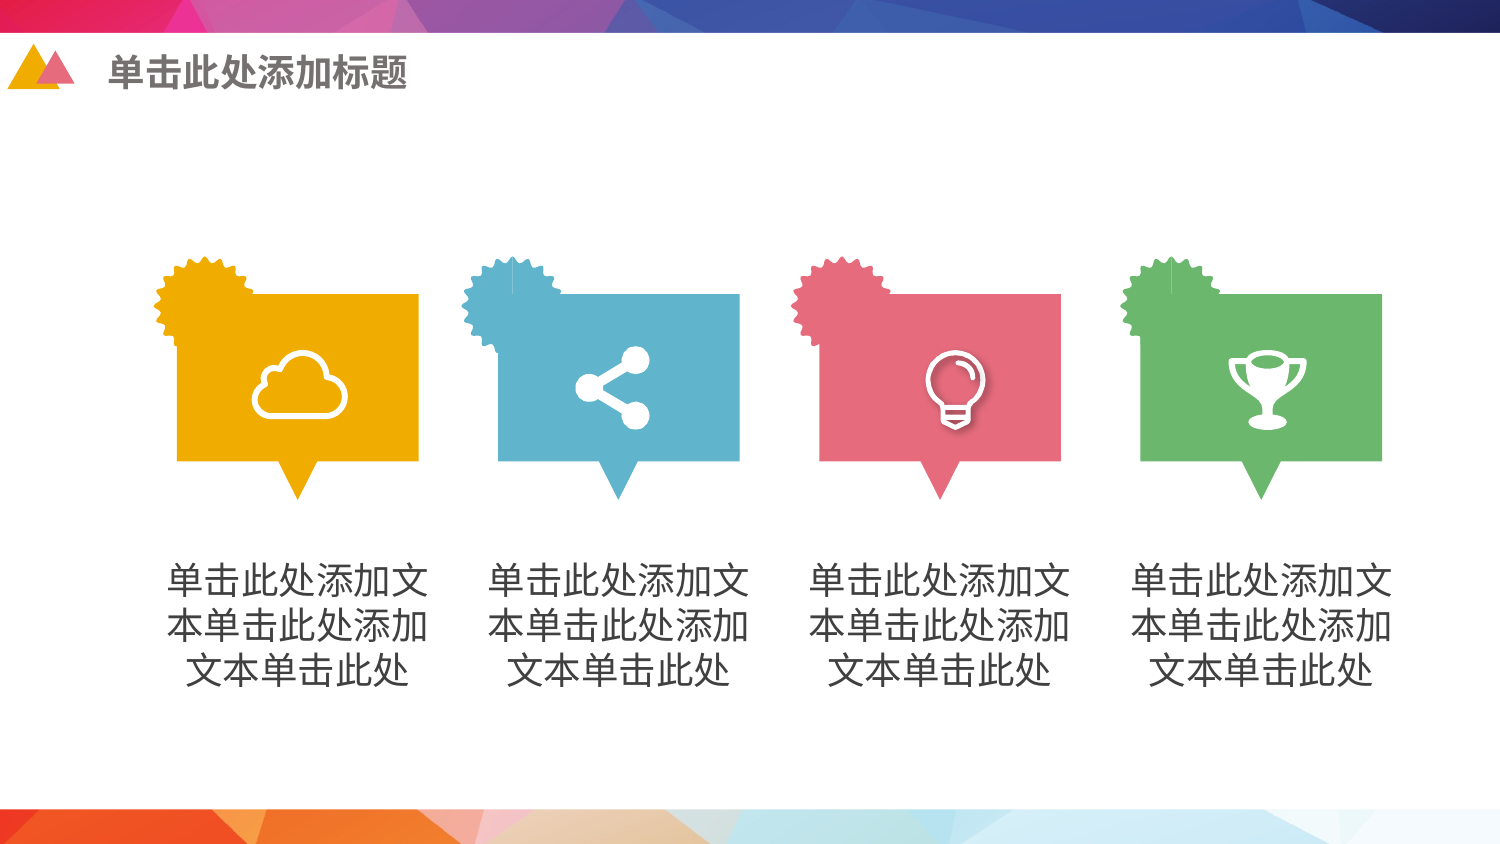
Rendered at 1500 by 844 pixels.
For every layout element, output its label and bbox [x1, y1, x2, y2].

text_box [461, 256, 740, 501]
text_box [153, 256, 419, 501]
text_box [1119, 256, 1383, 501]
text_box [925, 349, 986, 431]
picture [0, 0, 1500, 844]
text_box [790, 256, 1062, 501]
